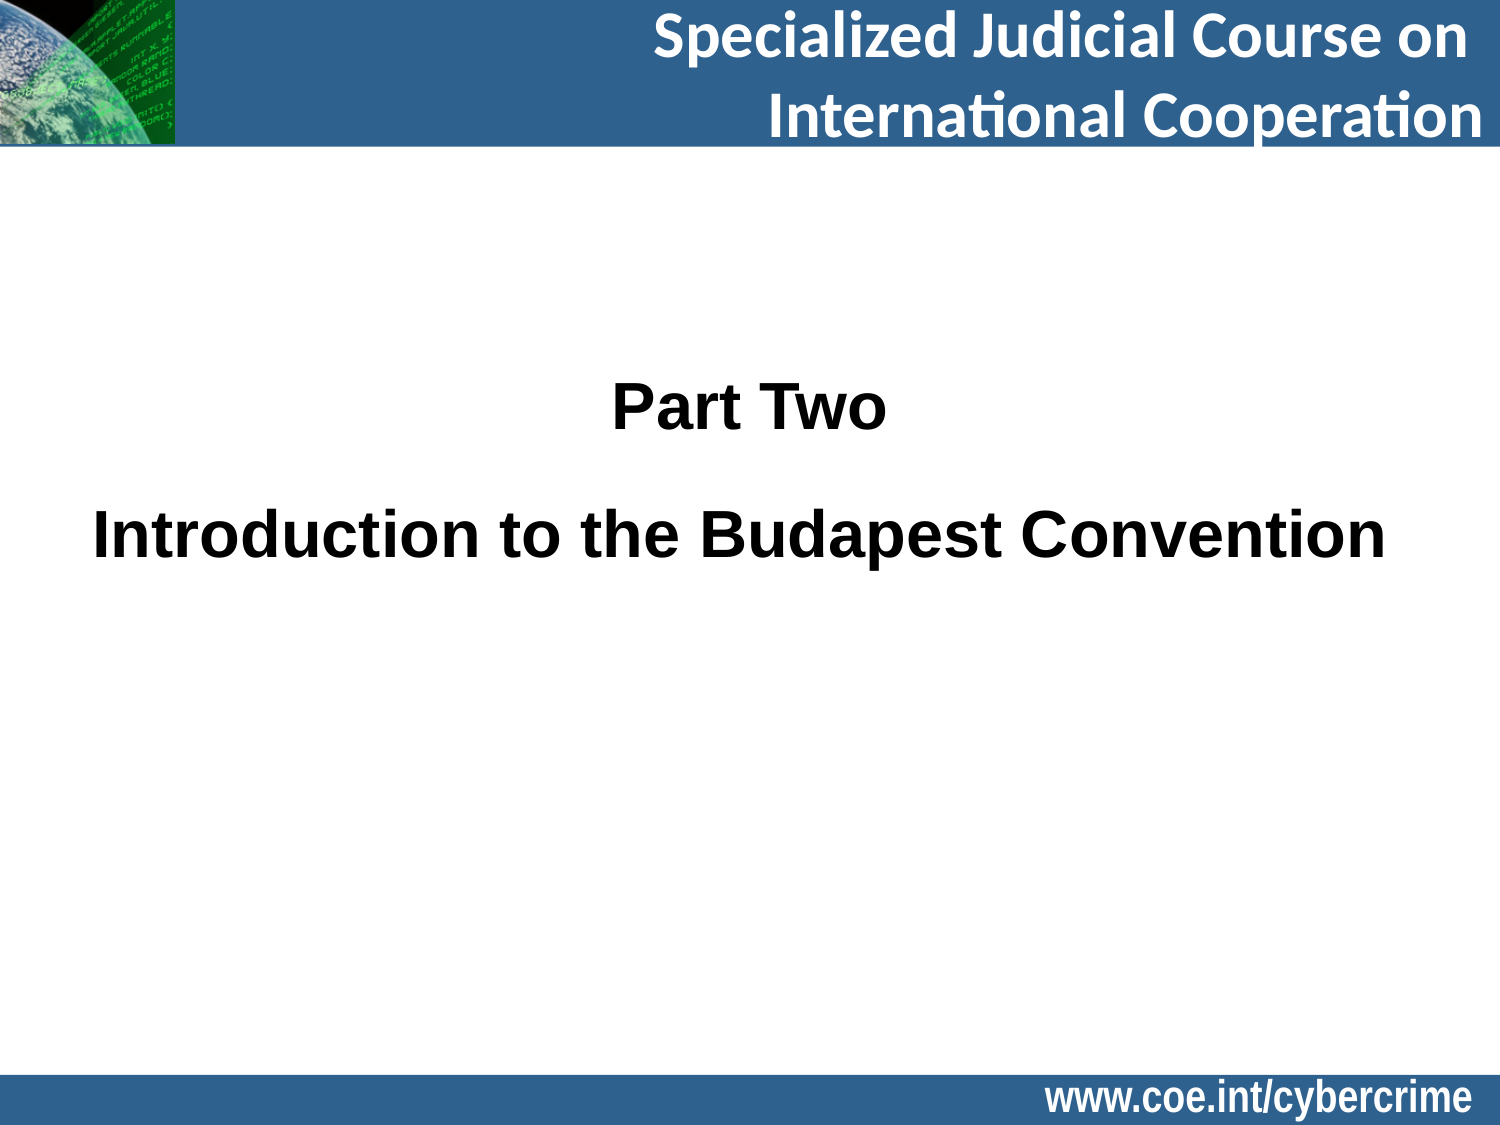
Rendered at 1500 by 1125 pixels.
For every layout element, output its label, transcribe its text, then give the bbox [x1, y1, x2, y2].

text_box Specialized Judicial Course on International Cooperation [177, 0, 1500, 149]
text_box www.coe.int/cybercrime [1030, 1059, 1500, 1125]
picture [0, 0, 175, 144]
text_box Part Two Introduction to the Budapest Convention [50, 371, 1450, 642]
text_box [0, 1073, 1030, 1125]
